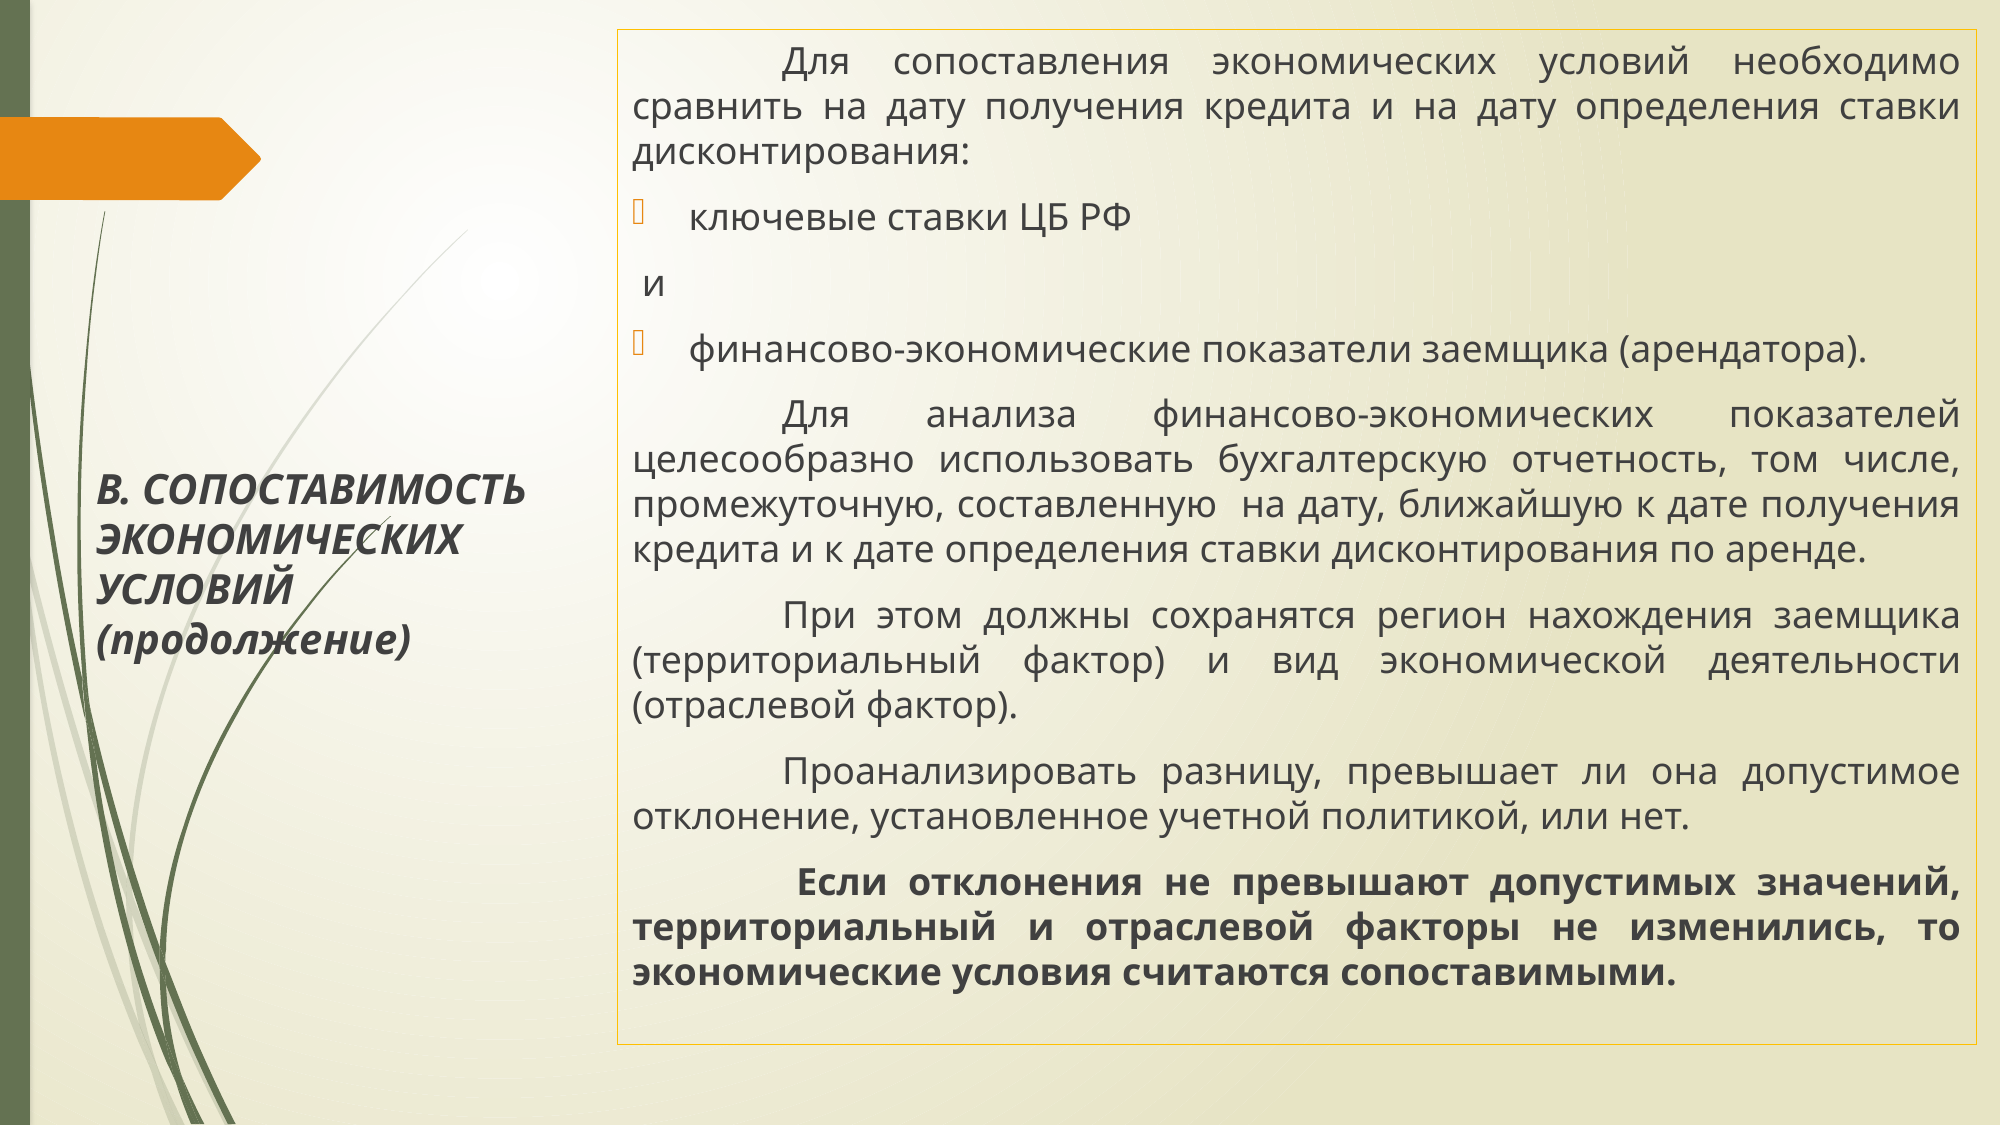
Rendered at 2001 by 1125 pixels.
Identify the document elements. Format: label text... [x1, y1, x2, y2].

list Для сопоставления экономических условий необходимо сравнить на дату получения кредита и на дату определения ставки дисконтирования: ключевые ставки ЦБ РФ и финансово-экономические показатели заемщика (арендатора). Для анализа финансово-экономических показателей целесообразно использовать бухгалтерскую отчетность, том числе, промежуточную, составленную на дату, ближайшую к дате получения кредита и к дате определения ставки дисконтирования по аренде. При этом должны сохранятся регион нахождения заемщика (территориальный фактор) и вид экономической деятельности (отраслевой фактор). Проанализировать разницу, превышает ли она допустимое отклонение, установленное учетной политикой, или нет. Если отклонения не превышают допустимых значений, территориальный и отраслевой факторы не изменились, то экономические условия считаются сопоставимыми. [617, 29, 1977, 1045]
title В. СОПОСТАВИМОСТЬ ЭКОНОМИЧЕСКИХ УСЛОВИЙ (продолжение) [81, 236, 588, 889]
